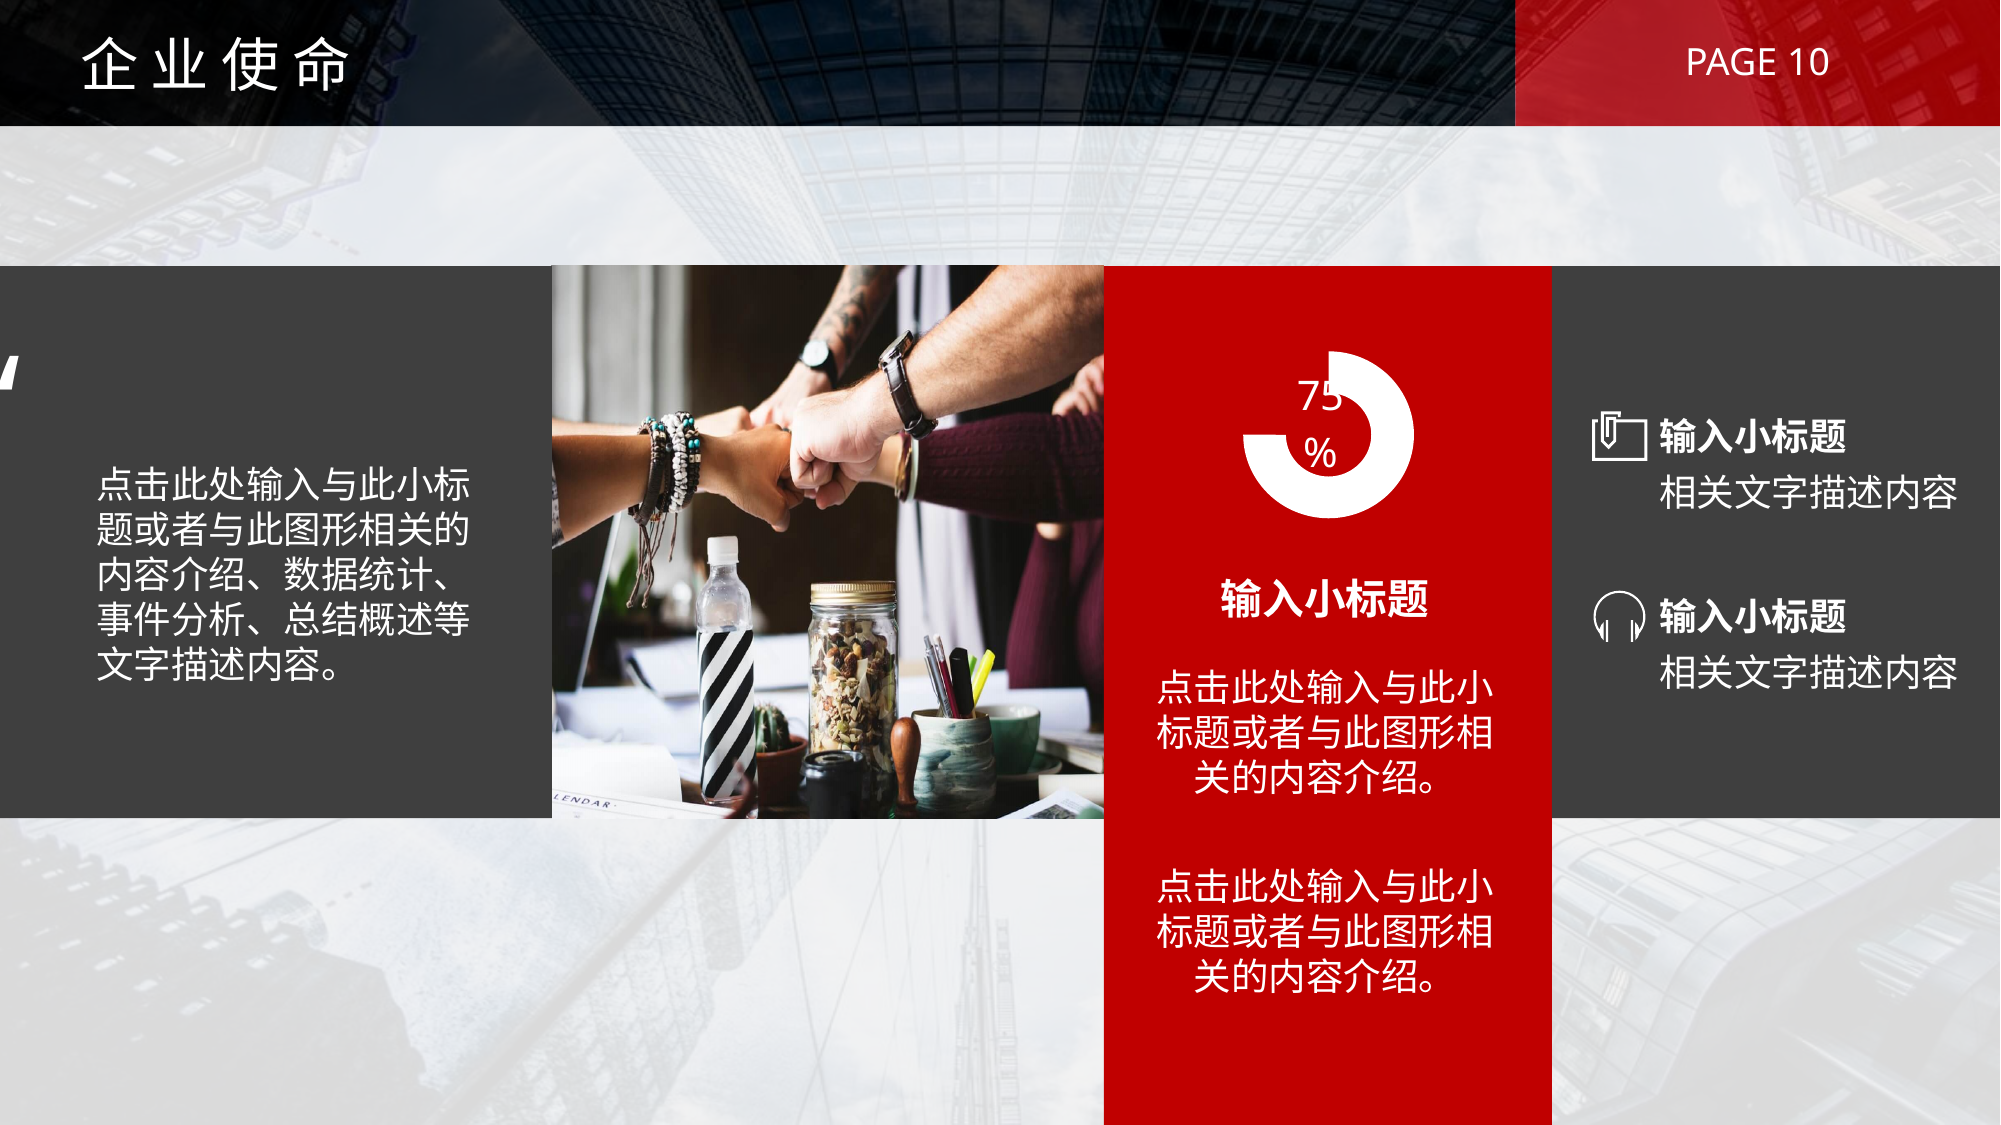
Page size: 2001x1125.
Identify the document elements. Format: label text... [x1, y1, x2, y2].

text_box [1591, 410, 1649, 462]
text_box 点击此处输入与此小标题或者与此图形相关的内容介绍、数据统计、事件分析、总结概述等文字描述内容。 [81, 453, 521, 693]
text_box “ [0, 309, 142, 490]
text_box 输入小标题 [1644, 585, 1978, 641]
text_box 相关文字描述内容 [1644, 641, 1988, 702]
text_box [1103, 265, 1553, 1125]
chart [1202, 335, 1454, 536]
picture [551, 265, 1104, 819]
title 企业使命 [65, 20, 931, 106]
text_box 输入小标题 [1644, 405, 1978, 461]
text_box [0, 265, 551, 819]
text_box 点击此处输入与此小标题或者与此图形相关的内容介绍。 [1135, 656, 1515, 807]
text_box [1551, 265, 2000, 819]
text_box 点击此处输入与此小标题或者与此图形相关的内容介绍。 [1135, 855, 1515, 1005]
text_box [1592, 589, 1647, 644]
text_box 输入小标题 [1135, 565, 1515, 631]
picture [0, 0, 1515, 126]
text_box 相关文字描述内容 [1644, 461, 1988, 522]
